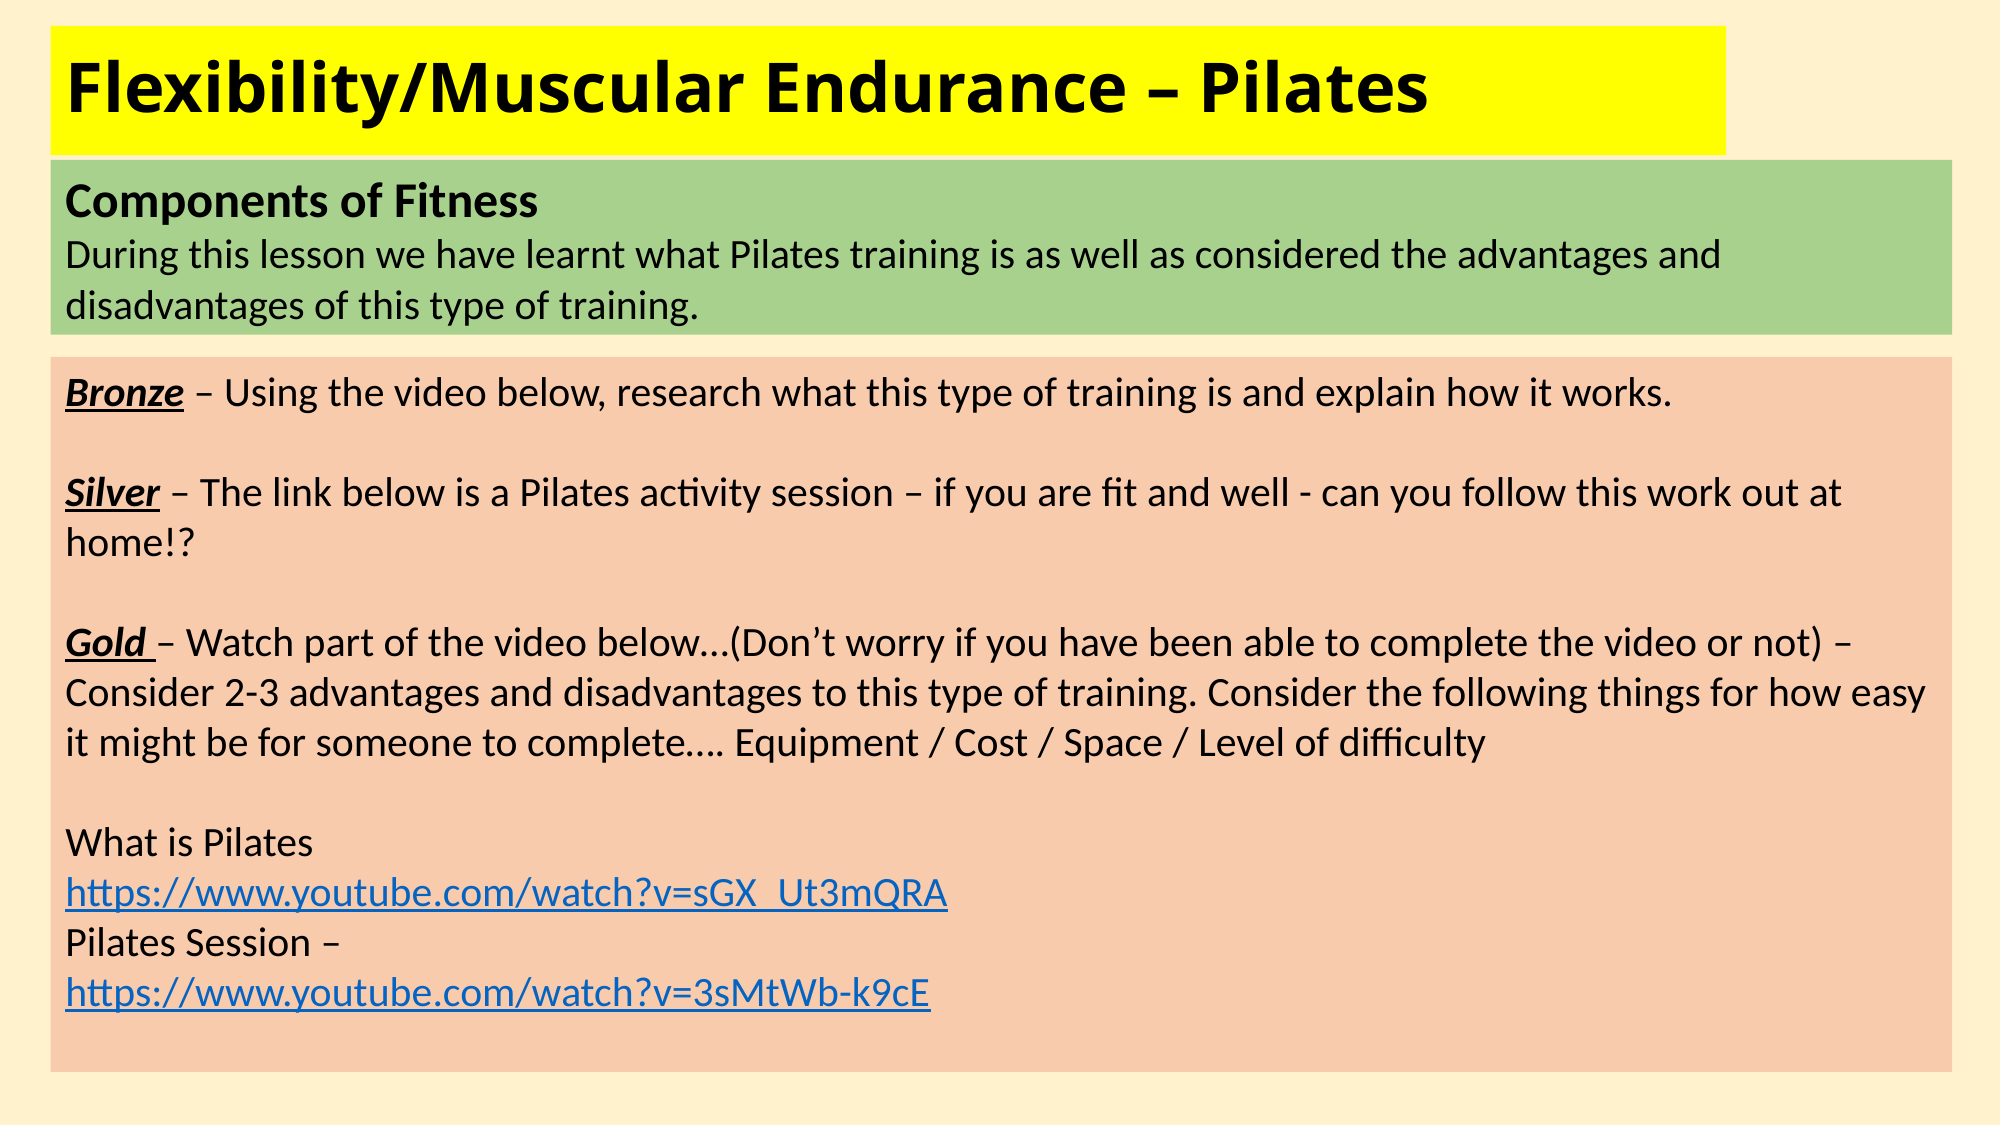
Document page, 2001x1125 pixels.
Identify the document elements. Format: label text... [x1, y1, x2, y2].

text_box Components of Fitness During this lesson we have learnt what Pilates training is as well as considered the advantages and disadvantages of this type of training. [50, 159, 1953, 335]
text_box Bronze – Using the video below, research what this type of training is and explain how it works. Silver – The link below is a Pilates activity session – if you are fit and well - can you follow this work out at home!? Gold – Watch part of the video below…(Don’t worry if you have been able to complete the video or not) – Consider 2-3 advantages and disadvantages to this type of training. Consider the following things for how easy it might be for someone to complete…. Equipment / Cost / Space / Level of difficulty What is Pilates https://www.youtube.com/watch?v=sGX_Ut3mQRA Pilates Session – https://www.youtube.com/watch?v=3sMtWb-k9cE [50, 356, 1953, 1072]
title Flexibility/Muscular Endurance – Pilates [50, 25, 1727, 156]
